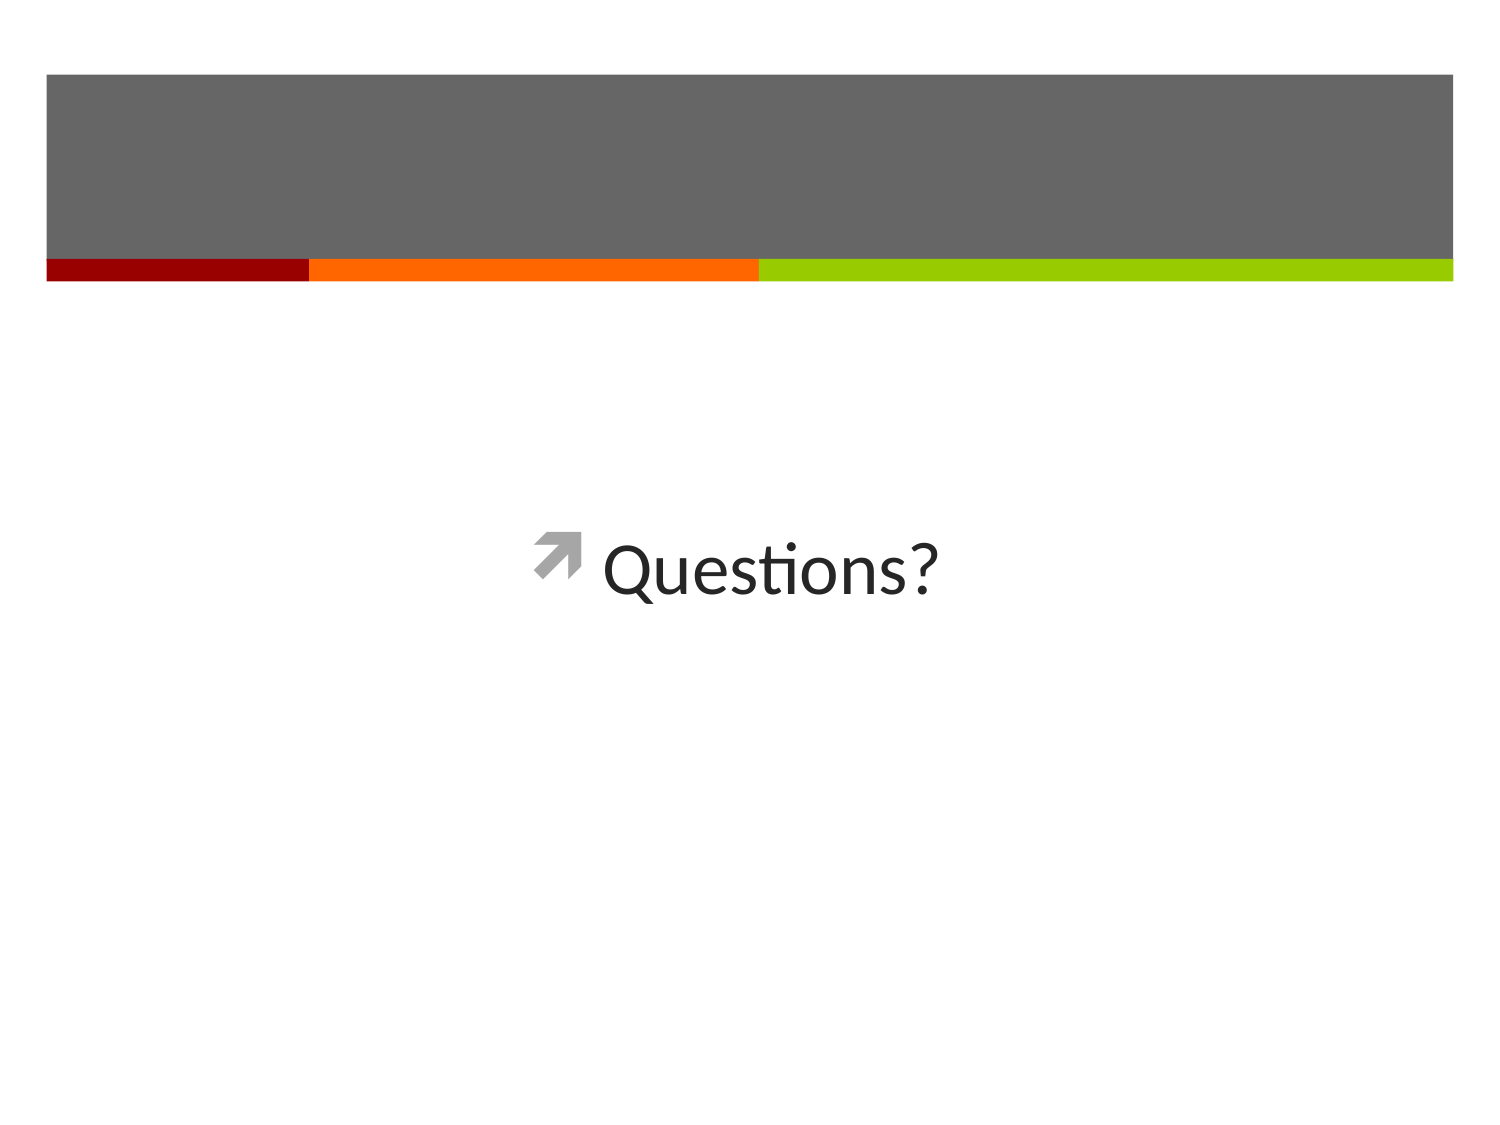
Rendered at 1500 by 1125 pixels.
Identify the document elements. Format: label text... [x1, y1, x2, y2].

list Questions? [513, 511, 979, 712]
